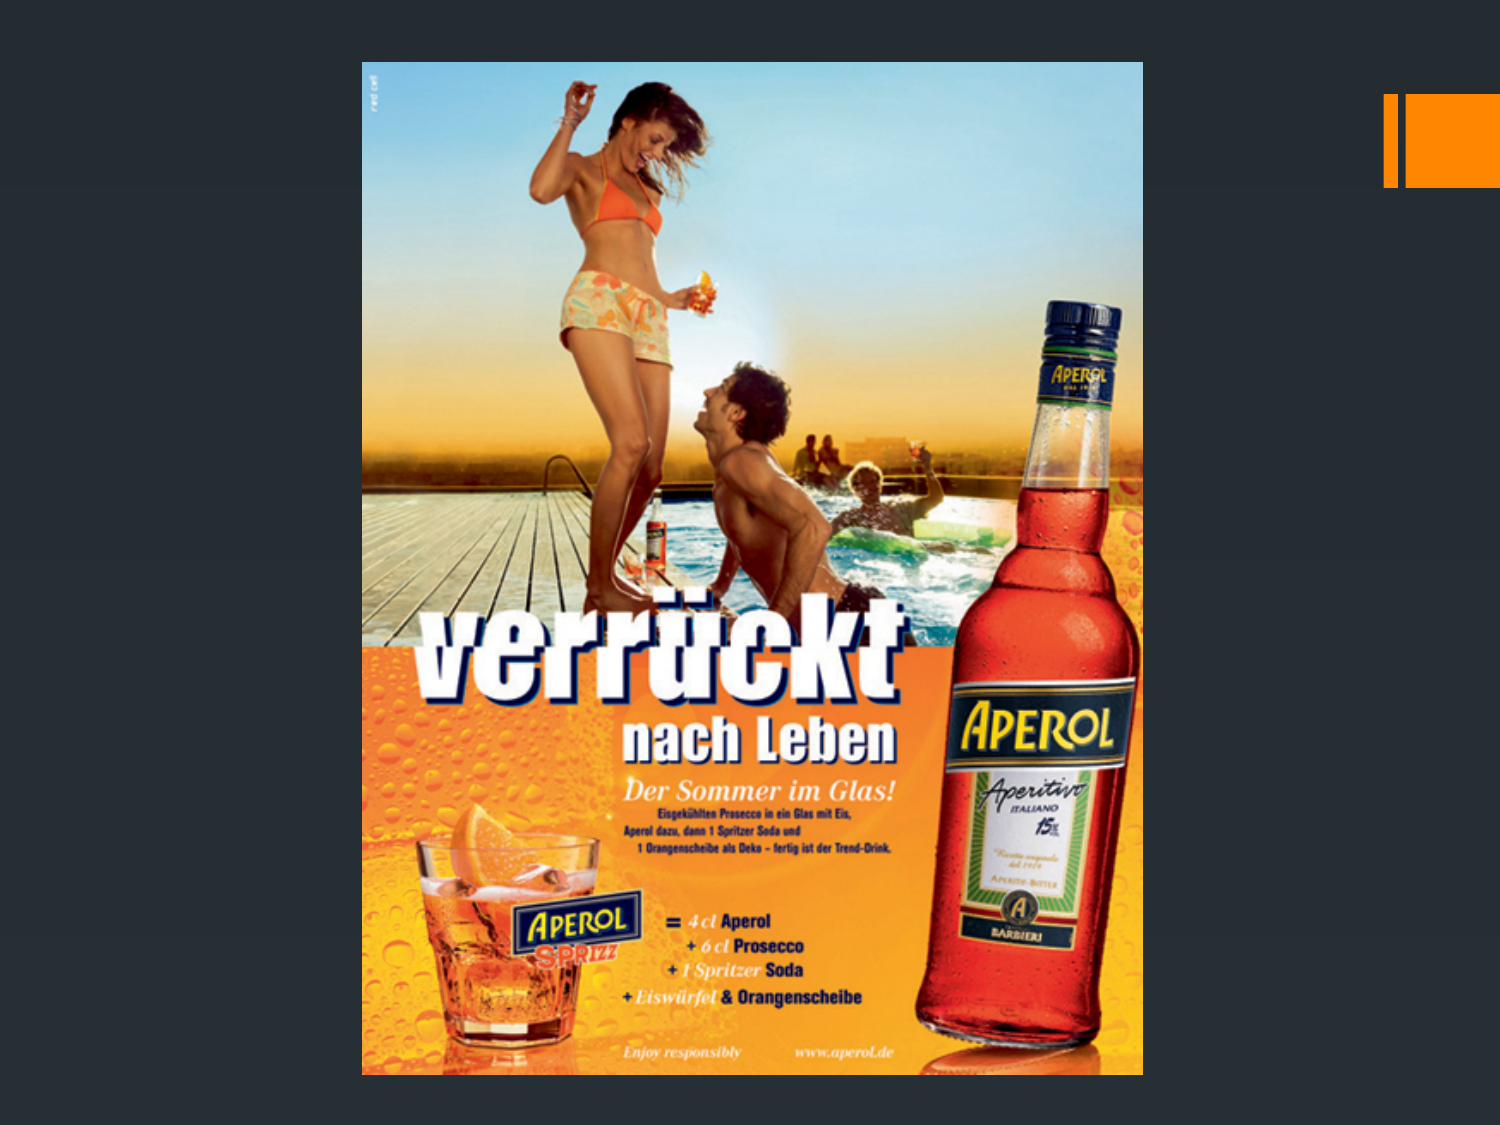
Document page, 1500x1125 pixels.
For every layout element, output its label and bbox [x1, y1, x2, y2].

picture [361, 61, 1144, 1075]
